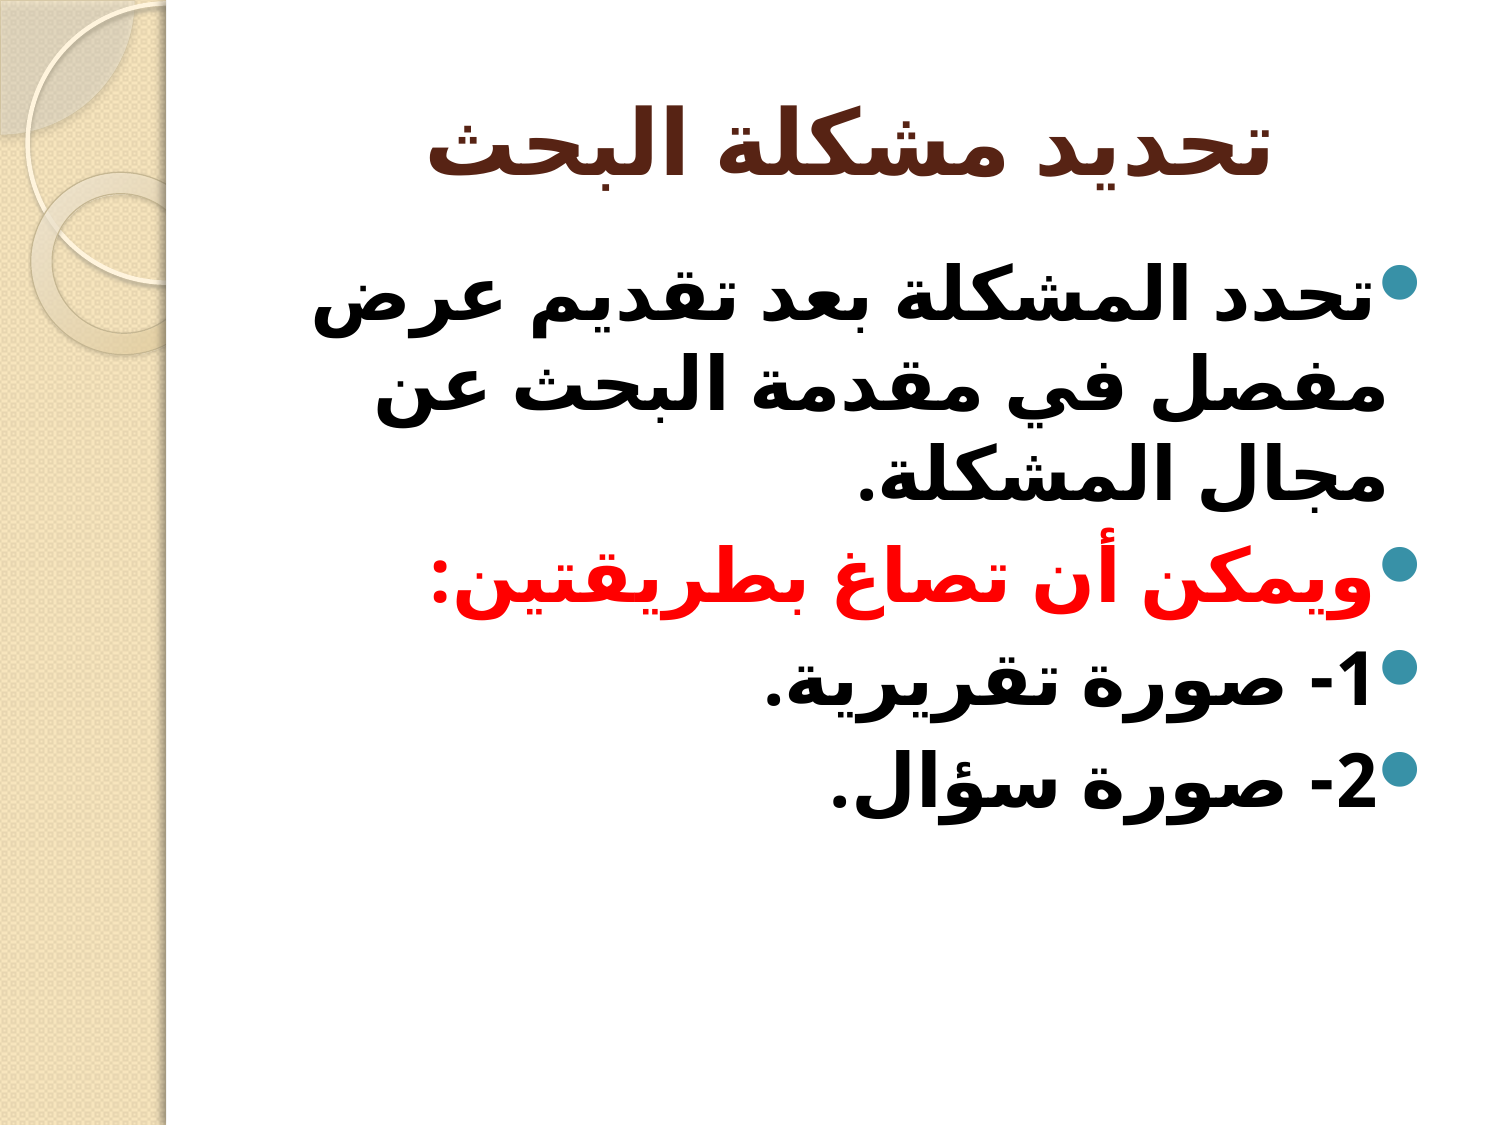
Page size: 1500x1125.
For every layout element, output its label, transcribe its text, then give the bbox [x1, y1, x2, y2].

list تحدد المشكلة بعد تقديم عرض مفصل في مقدمة البحث عن مجال المشكلة. ويمكن أن تصاغ بطريقتين: 1- صورة تقريرية. 2- صورة سؤال. [235, 237, 1466, 1025]
title تحديد مشكلة البحث [235, 45, 1466, 233]
